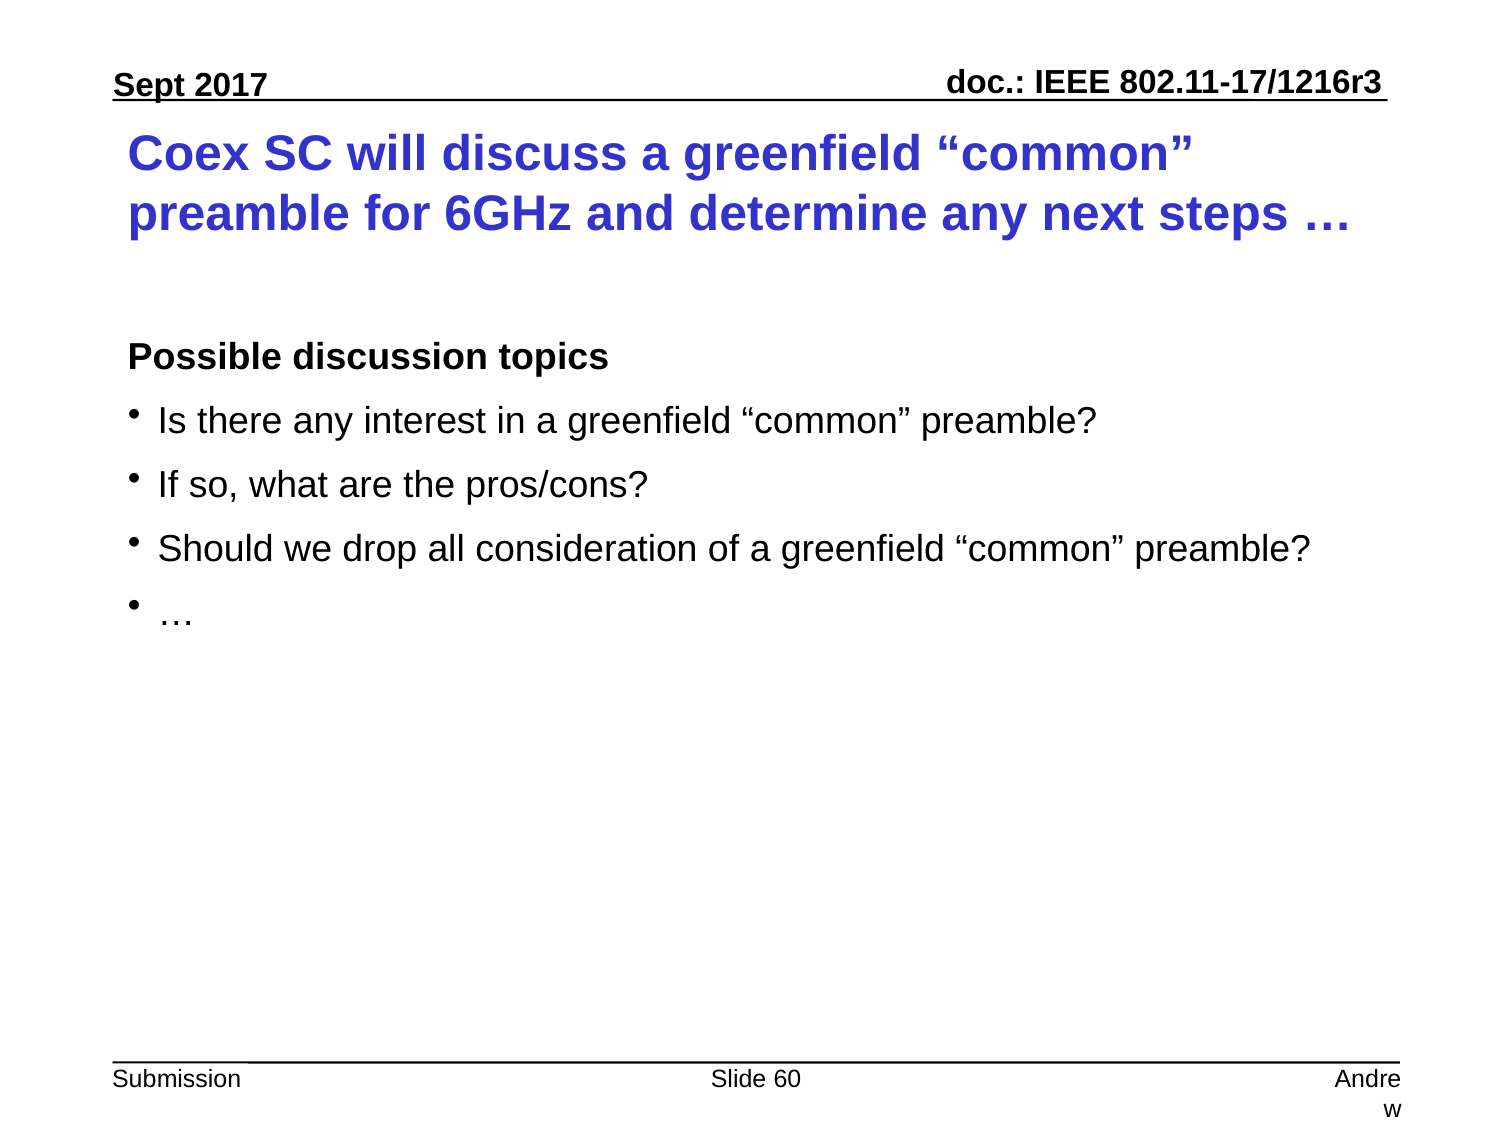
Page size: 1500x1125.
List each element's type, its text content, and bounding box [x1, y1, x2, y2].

title Coex SC will discuss a greenfield “common” preamble for 6GHz and determine any next steps … [112, 112, 1388, 288]
slide_number Slide 60 [709, 1061, 803, 1093]
footer Andrew Myles, Cisco [1320, 1061, 1402, 1093]
list Possible discussion topics Is there any interest in a greenfield “common” preamble? If so, what are the pros/cons? Should we drop all consideration of a greenfield “common” preamble? … [112, 324, 1388, 1000]
